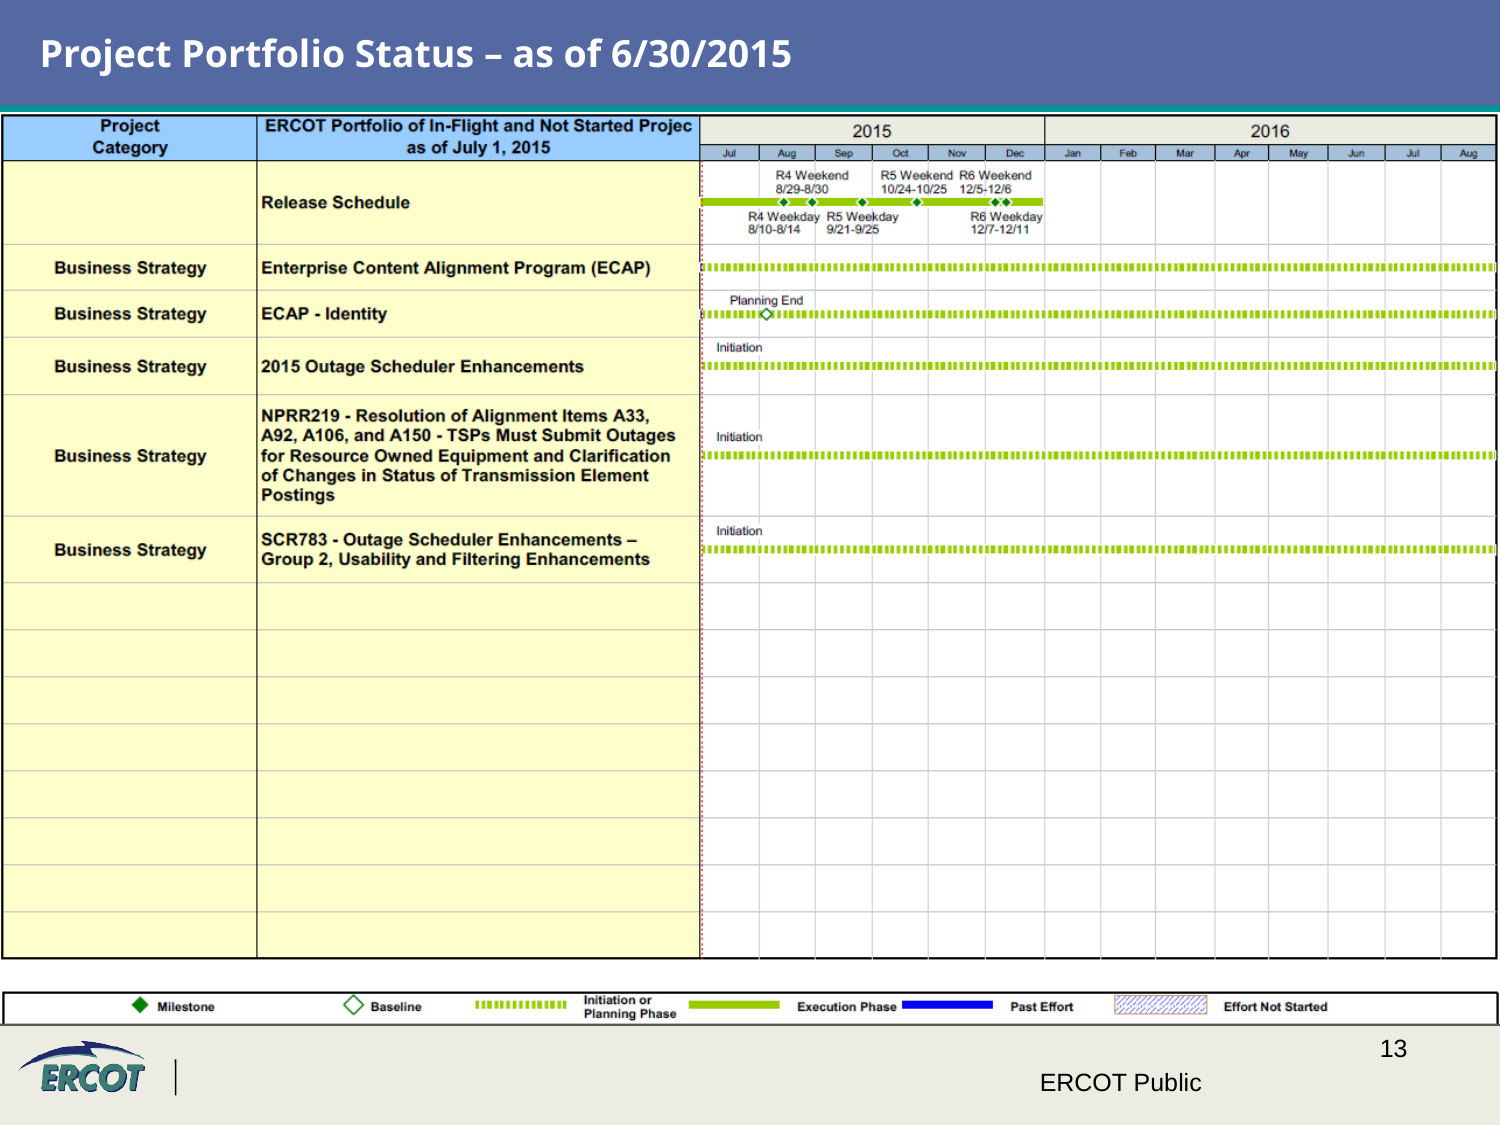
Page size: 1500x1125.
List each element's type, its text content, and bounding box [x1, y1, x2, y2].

text_box Project Portfolio Status – as of 6/30/2015 [24, 30, 1163, 106]
footer ERCOT Public [1025, 1059, 1438, 1125]
picture [10, 1031, 151, 1111]
picture [0, 112, 1500, 1027]
text_box [24, 22, 1450, 85]
